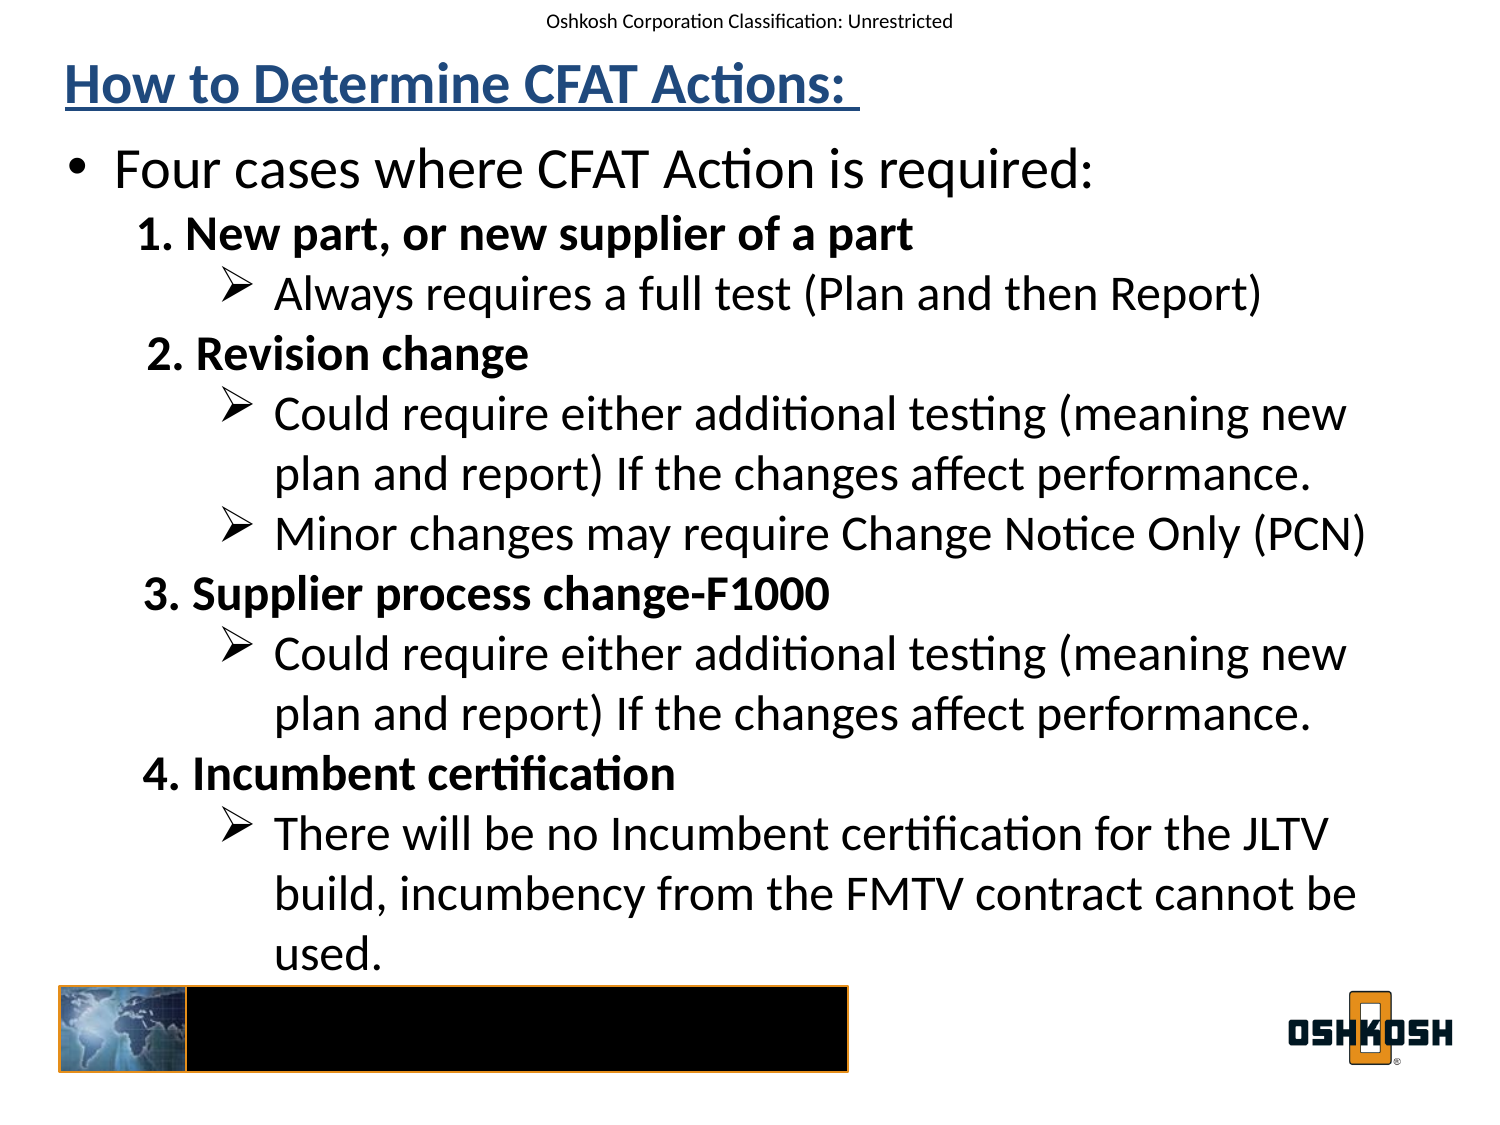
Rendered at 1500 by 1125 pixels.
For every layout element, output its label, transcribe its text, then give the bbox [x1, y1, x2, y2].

text_box How to Determine CFAT Actions: [50, 37, 1450, 123]
picture [1282, 984, 1457, 1070]
text_box Four cases where CFAT Action is required: 1. New part, or new supplier of a part Always requires a full test (Plan and then Report) 2. Revision change Could require either additional testing (meaning new plan and report) If the changes affect performance. Minor changes may require Change Notice Only (PCN) 3. Supplier process change-F1000 Could require either additional testing (meaning new plan and report) If the changes affect performance. 4. Incumbent certification There will be no Incumbent certification for the JLTV build, incumbency from the FMTV contract cannot be used. [52, 123, 1391, 1048]
picture [61, 1048, 185, 1071]
